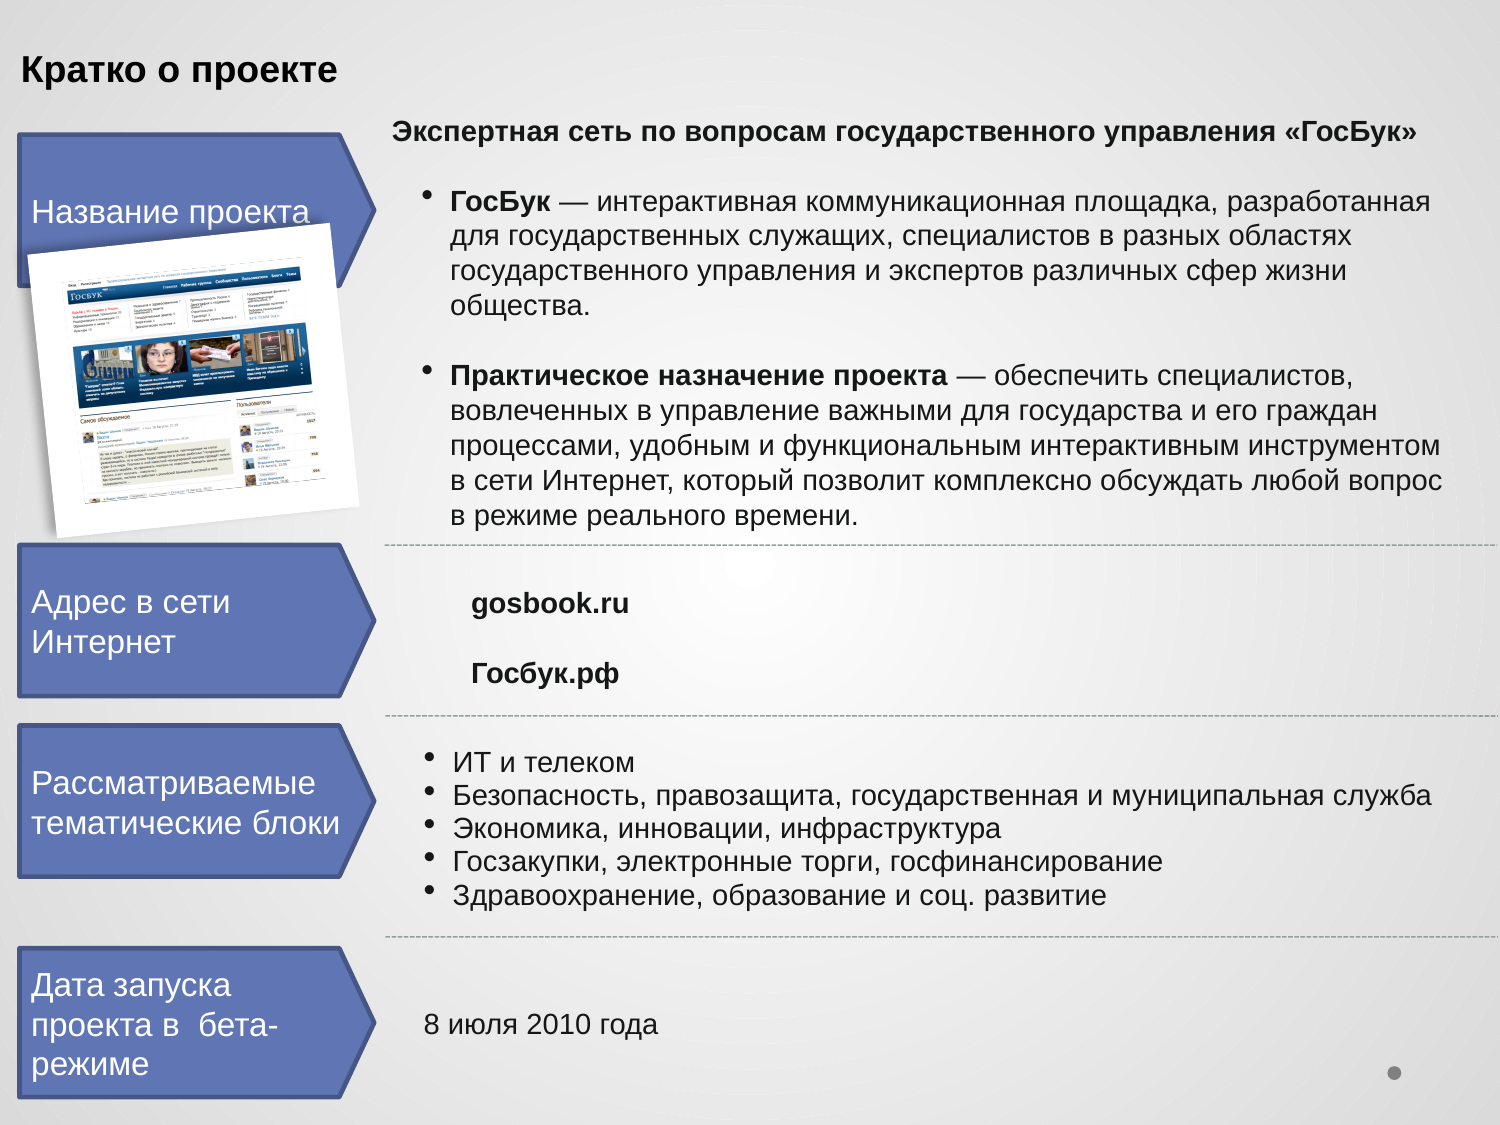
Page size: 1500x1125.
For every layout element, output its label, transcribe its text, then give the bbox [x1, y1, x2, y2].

text_box Экспертная сеть по вопросам государственного управления «ГосБук» ГосБук — интерактивная коммуникационная площадка, разработанная для государственных служащих, специалистов в разных областях государственного управления и экспертов различных сфер жизни общества. Практическое назначение проекта — обеспечить специалистов, вовлеченных в управление важными для государства и его граждан процессами, удобным и функциональным интерактивным инструментом в сети Интернет, который позволит комплексно обсуждать любой вопрос в режиме реального времени. [391, 111, 1458, 532]
text_box Адрес в сети Интернет [17, 542, 377, 699]
picture [62, 258, 325, 503]
text_box Кратко о проекте [6, 37, 1420, 98]
text_box gosbook.ru Госбук.рф [456, 577, 1123, 697]
text_box Дата запуска проекта в бета-режиме [17, 945, 377, 1100]
text_box ИТ и телеком Безопасность, правозащита, государственная и муниципальная служба Экономика, инновации, инфраструктура Госзакупки, электронные торги, госфинансирование Здравоохранение, образование и соц. развитие [423, 745, 1459, 912]
text_box Рассматриваемые тематические блоки [17, 723, 377, 879]
text_box 8 июля 2010 года [423, 1005, 1459, 1041]
text_box Название проекта [17, 132, 377, 289]
